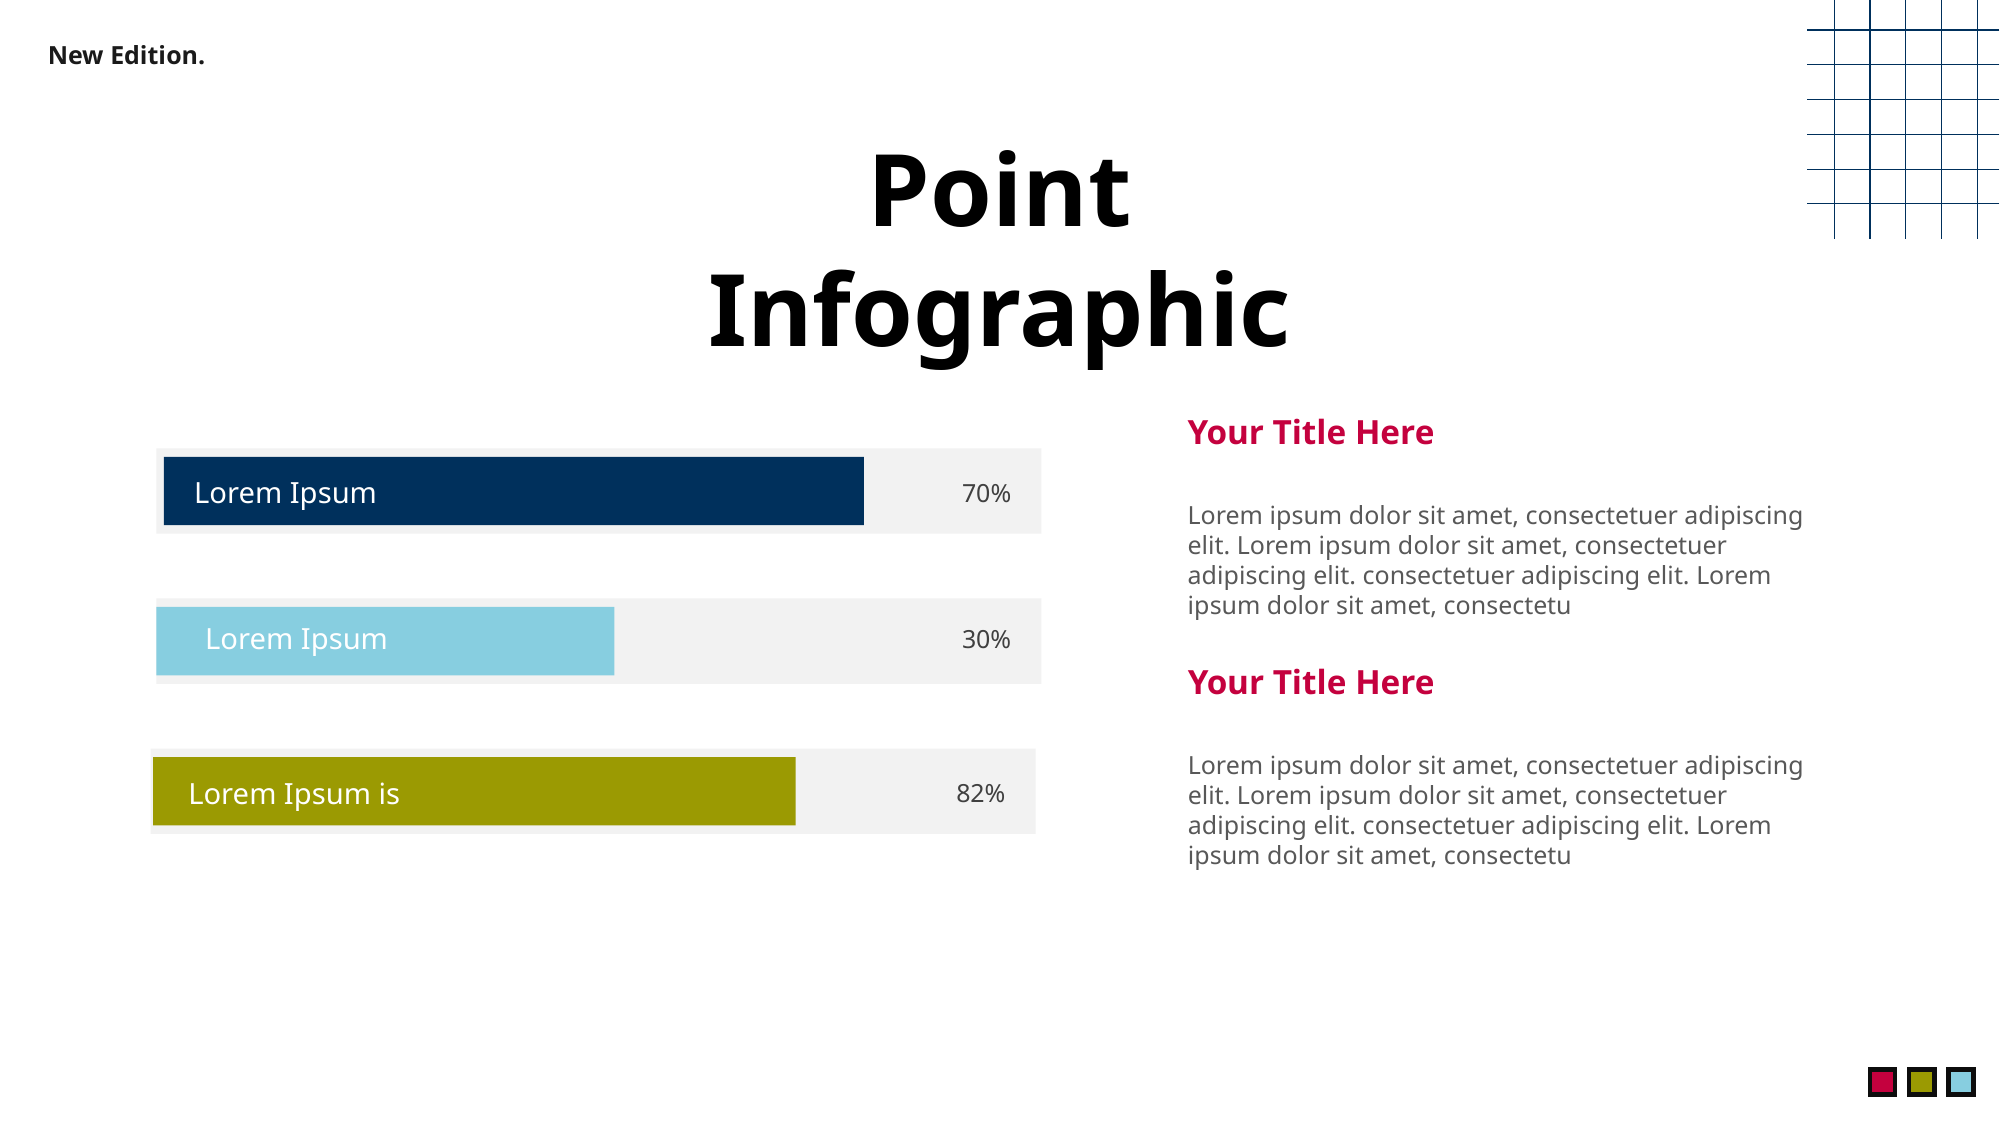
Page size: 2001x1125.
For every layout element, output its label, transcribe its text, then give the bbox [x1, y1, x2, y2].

text_box [155, 597, 1043, 685]
text_box 82% [816, 769, 1021, 815]
text_box 70% [821, 470, 1026, 515]
text_box [155, 447, 1043, 535]
text_box New Edition. [33, 32, 221, 77]
text_box Lorem Ipsum is [173, 768, 954, 818]
text_box Point Infographic [558, 119, 1442, 375]
text_box Lorem ipsum dolor sit amet, consectetuer adipiscing elit. Lorem ipsum dolor sit amet, consectetuer adipiscing elit. consectetuer adipiscing elit. Lorem ipsum dolor sit amet, consectetu [1172, 492, 1857, 627]
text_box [1806, 0, 2000, 239]
text_box Your Title Here [1172, 403, 1522, 459]
text_box Your Title Here [1173, 653, 1522, 709]
text_box [152, 756, 797, 827]
text_box Lorem Ipsum [179, 467, 960, 517]
text_box Lorem ipsum dolor sit amet, consectetuer adipiscing elit. Lorem ipsum dolor sit amet, consectetuer adipiscing elit. consectetuer adipiscing elit. Lorem ipsum dolor sit amet, consectetu [1173, 741, 1857, 877]
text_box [1869, 1069, 1974, 1095]
text_box [155, 606, 615, 676]
text_box Lorem Ipsum [190, 613, 971, 663]
text_box [163, 456, 865, 526]
text_box 30% [821, 615, 1026, 661]
text_box [149, 747, 1037, 835]
